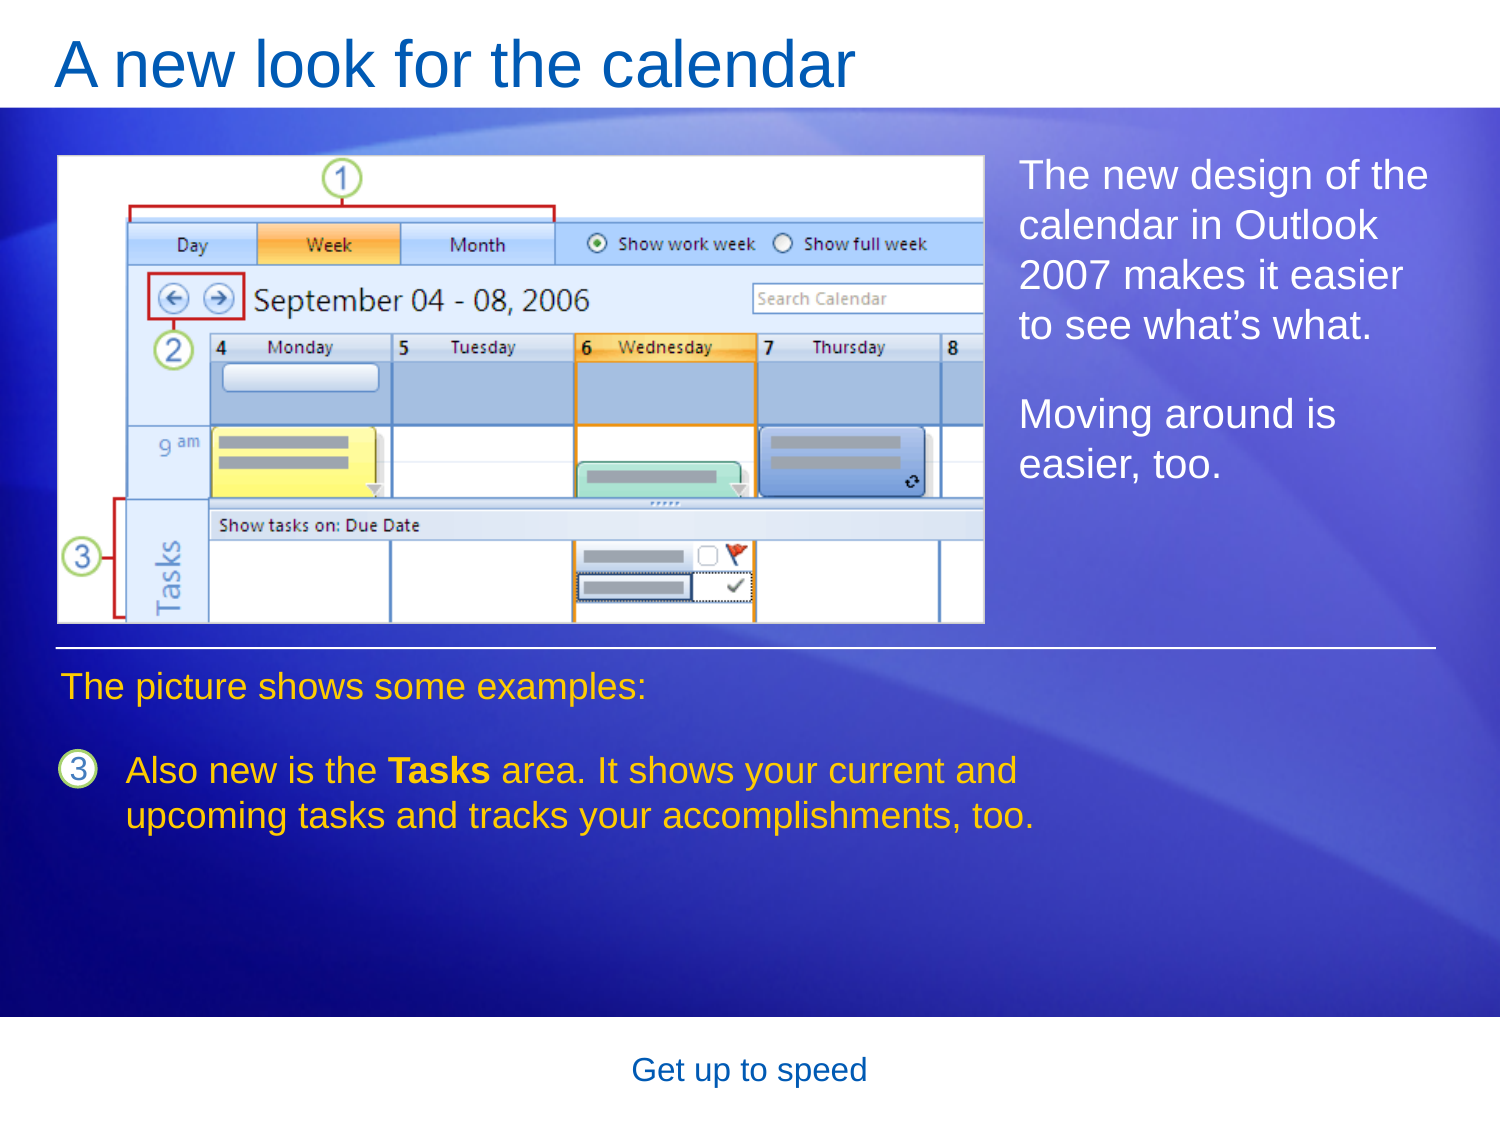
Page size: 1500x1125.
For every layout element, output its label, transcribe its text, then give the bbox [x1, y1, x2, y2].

text_box The picture shows some examples: [45, 655, 1018, 730]
footer Get up to speed [445, 1016, 1055, 1096]
picture [0, 108, 1500, 1017]
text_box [55, 743, 101, 794]
text_box Also new is the Tasks area. It shows your current and upcoming tasks and tracks your accomplishments, too. [110, 738, 1086, 905]
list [57, 155, 985, 624]
title A new look for the calendar [39, 10, 1500, 112]
text_box The new design of the calendar in Outlook 2007 makes it easier to see what’s what. Moving around is easier, too. [1003, 140, 1454, 594]
